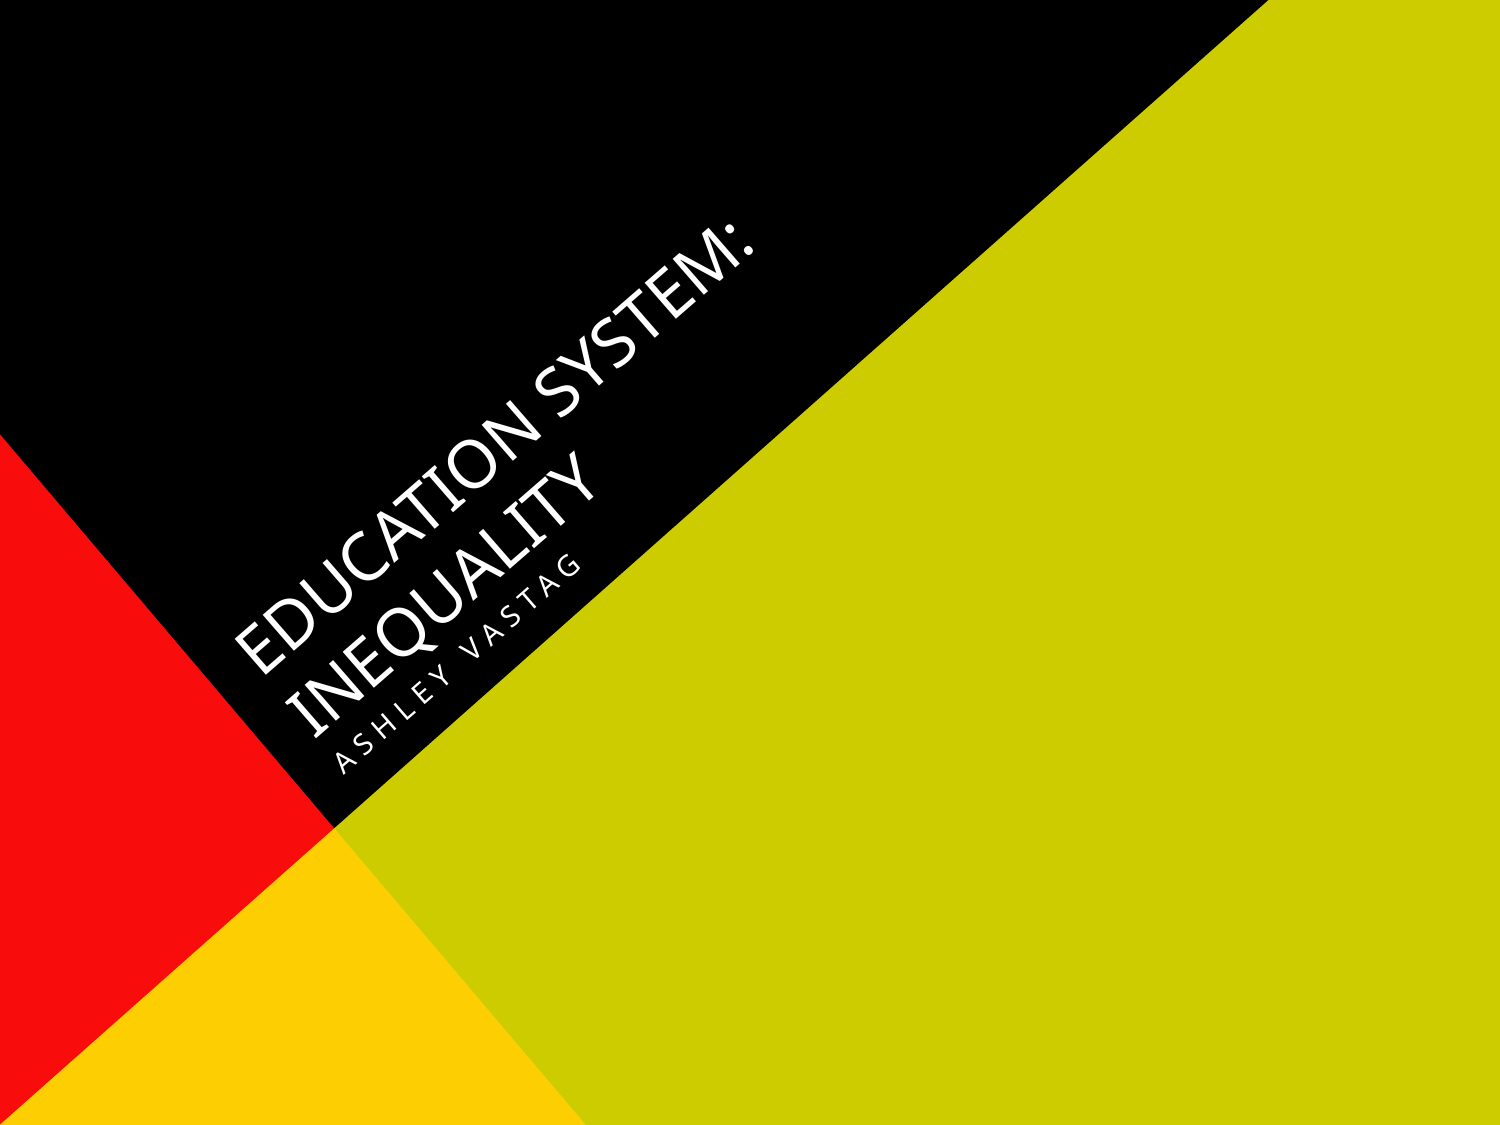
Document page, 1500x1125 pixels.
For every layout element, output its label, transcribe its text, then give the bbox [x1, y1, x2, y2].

subtitle Ashley Vastag [311, 60, 1155, 805]
title EDUCATION SYSTEM: INEQUALITY [182, 4, 1011, 761]
